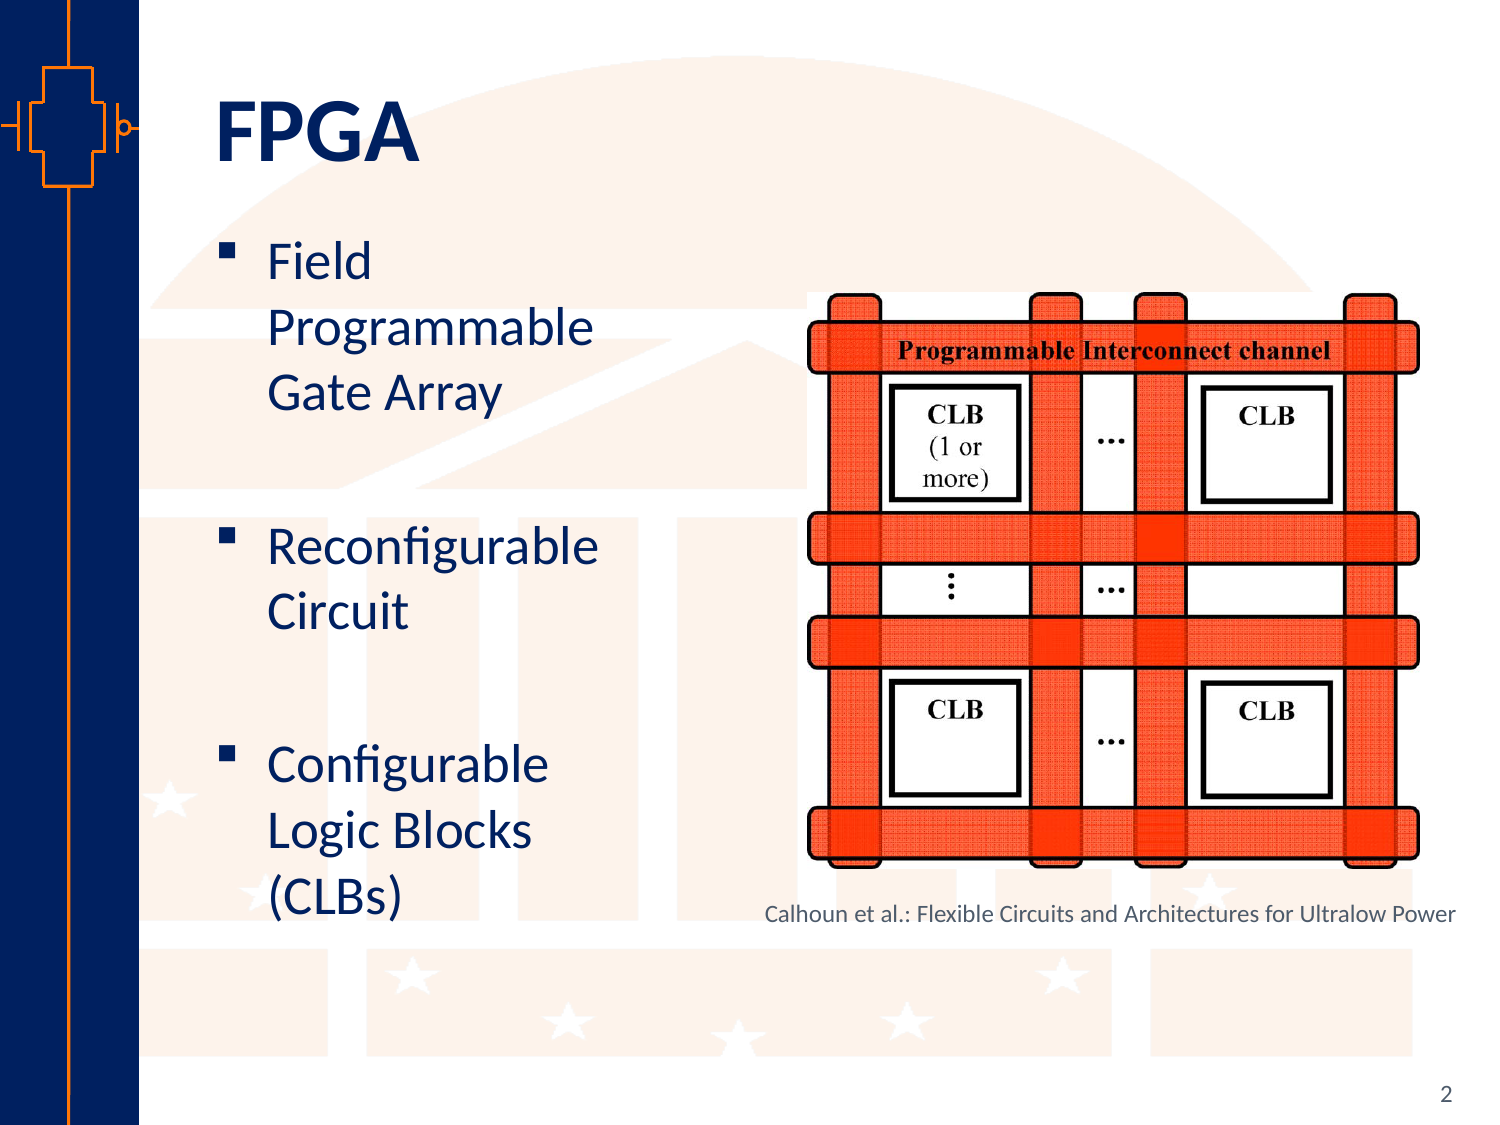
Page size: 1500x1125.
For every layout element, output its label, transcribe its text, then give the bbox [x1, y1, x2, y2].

slide_number 2 [1425, 1062, 1488, 1123]
title FPGA [200, 0, 1388, 188]
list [807, 292, 1420, 870]
list Field Programmable Gate Array Reconfigurable Circuit Configurable Logic Blocks (CLBs) [199, 217, 688, 938]
text_box Calhoun et al.: Flexible Circuits and Architectures for Ultralow Power [749, 890, 1500, 936]
